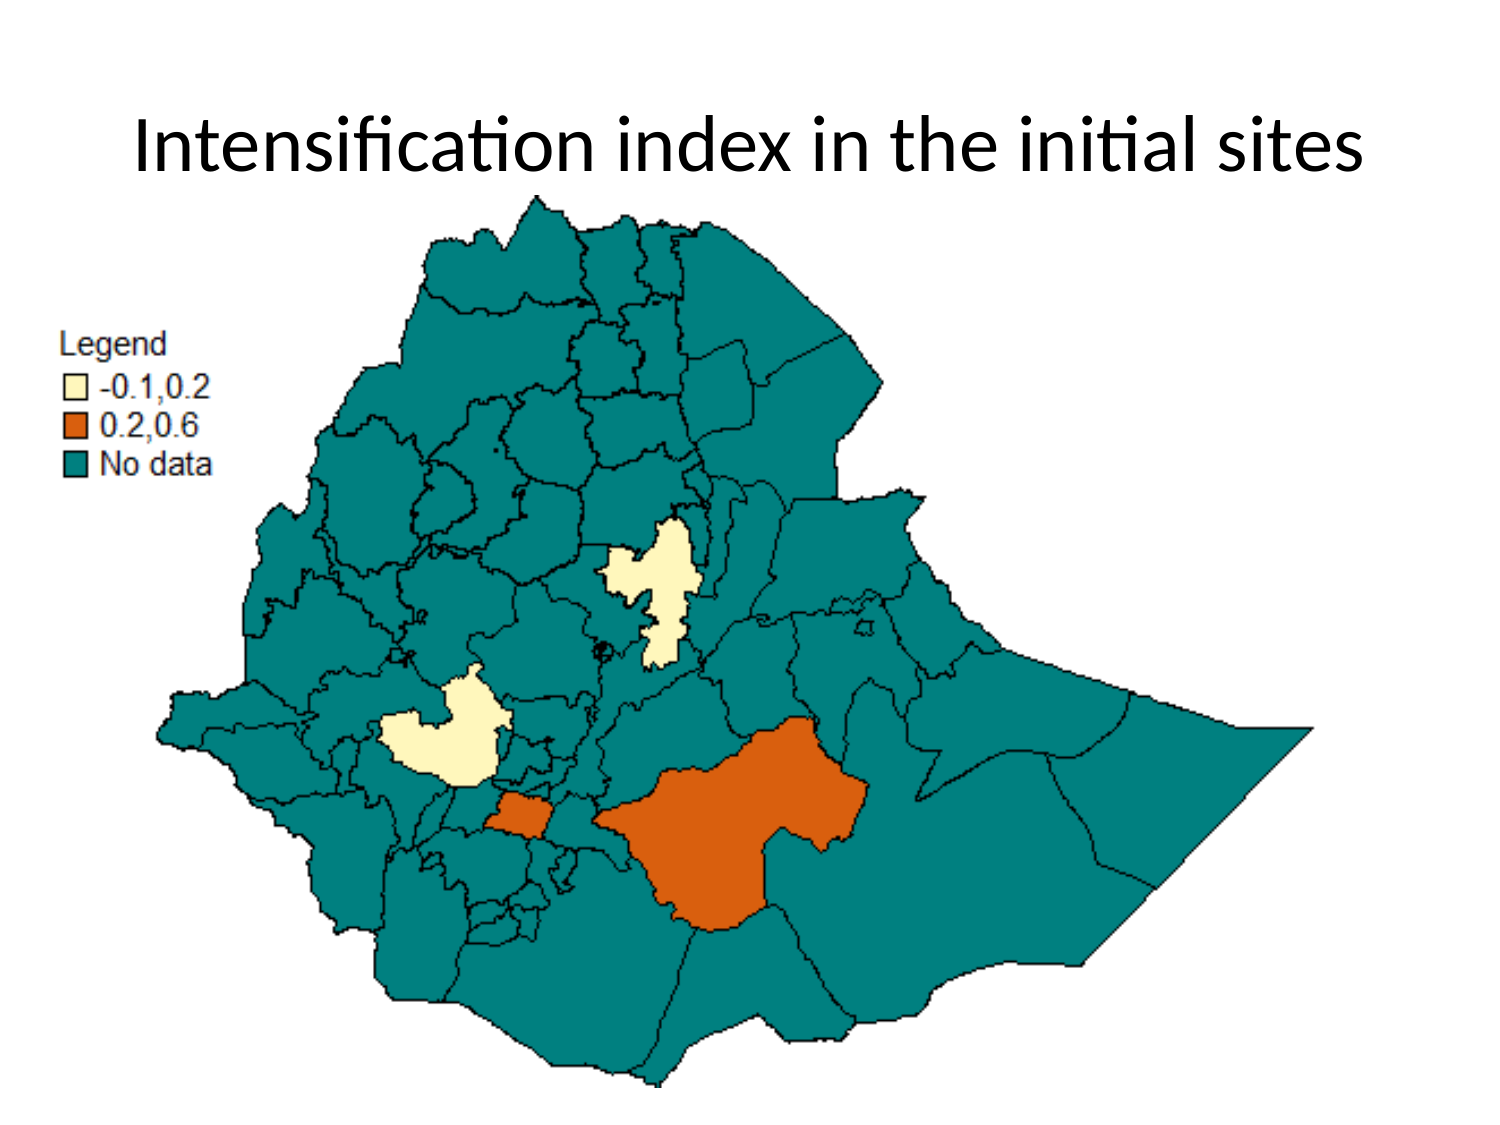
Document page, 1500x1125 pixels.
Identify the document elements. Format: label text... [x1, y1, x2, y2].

picture [48, 195, 1422, 1088]
title Intensification index in the initial sites [75, 45, 1425, 196]
